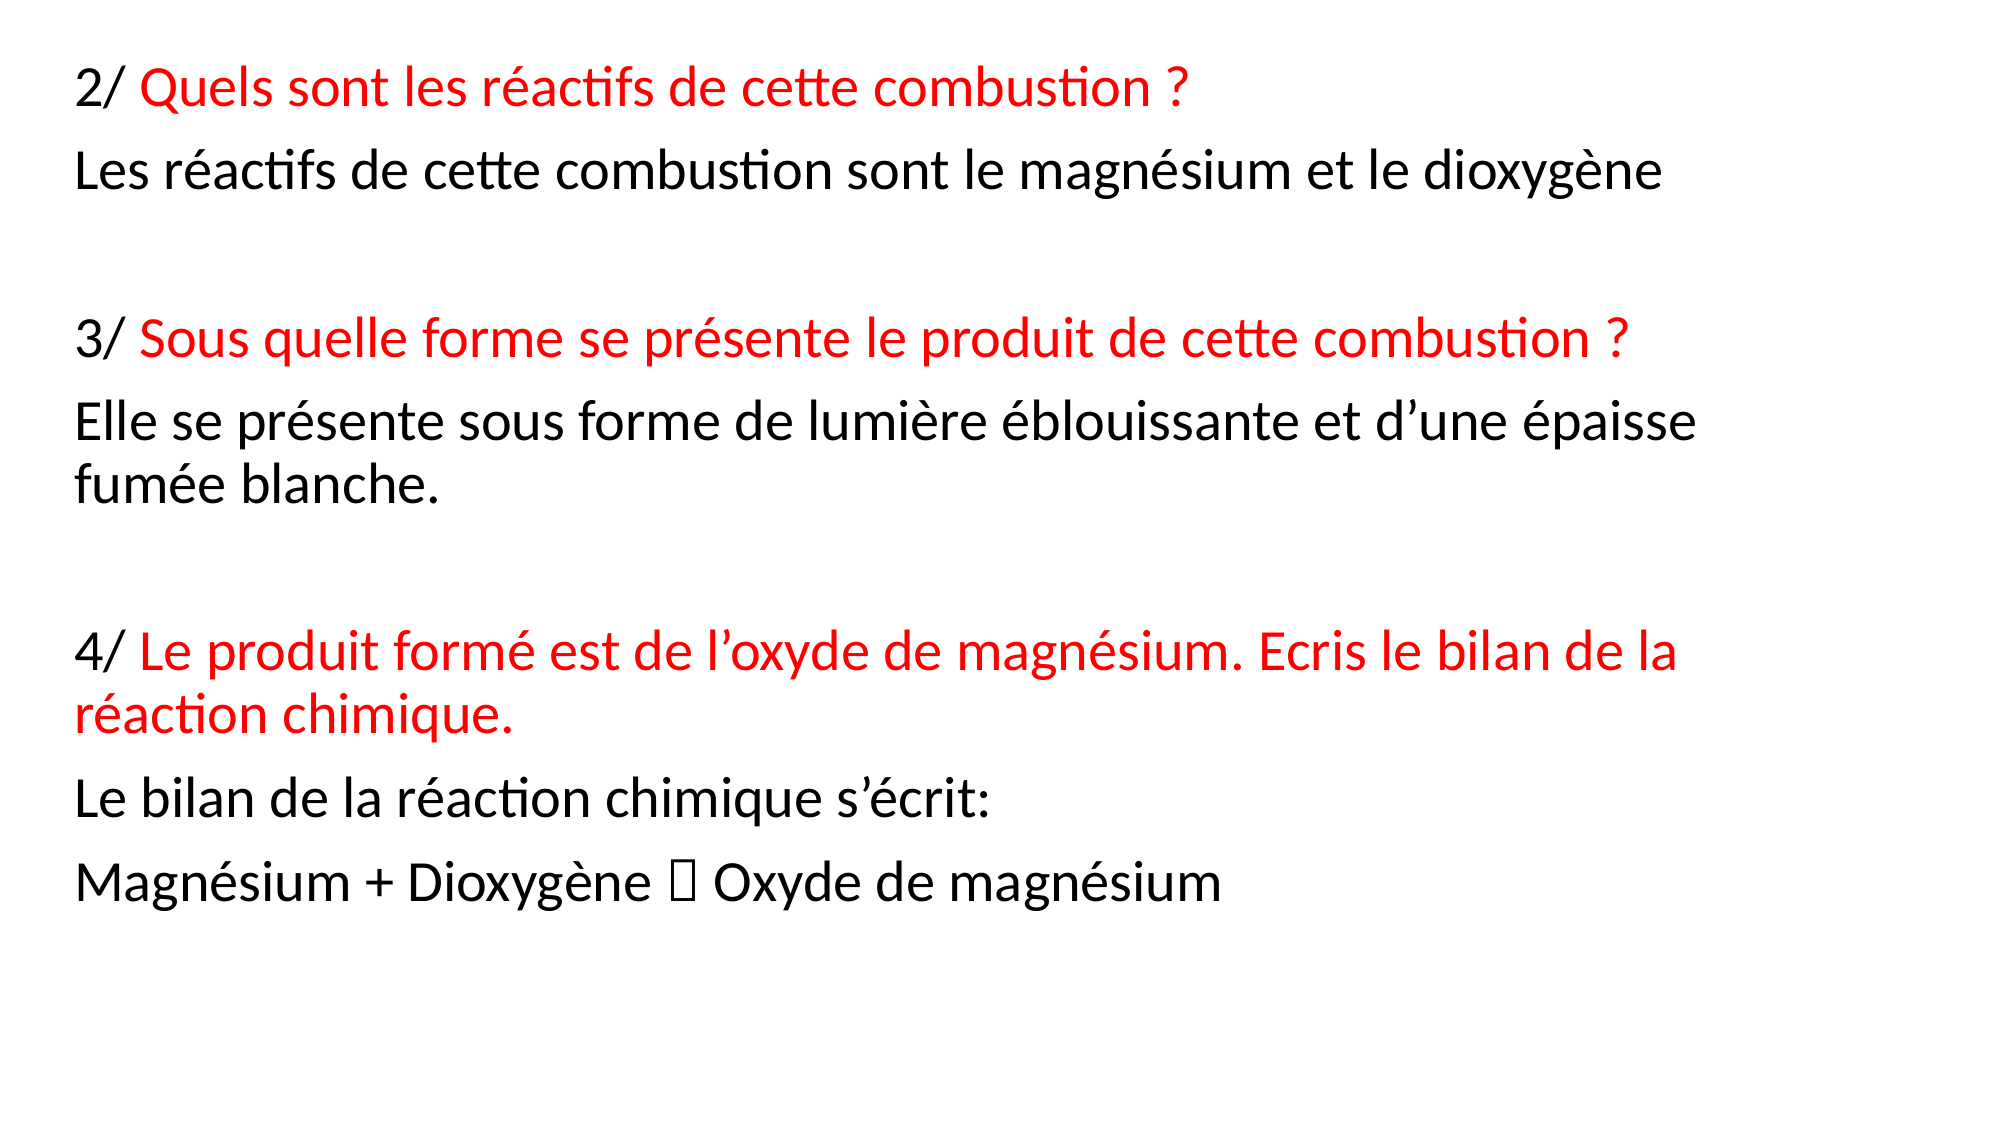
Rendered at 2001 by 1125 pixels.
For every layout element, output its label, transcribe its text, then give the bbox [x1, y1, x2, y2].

list 2/ Quels sont les réactifs de cette combustion ? Les réactifs de cette combustion sont le magnésium et le dioxygène 3/ Sous quelle forme se présente le produit de cette combustion ? Elle se présente sous forme de lumière éblouissante et d’une épaisse fumée blanche. 4/ Le produit formé est de l’oxyde de magnésium. Ecris le bilan de la réaction chimique. Le bilan de la réaction chimique s’écrit: Magnésium + Dioxygène  Oxyde de magnésium [59, 48, 1863, 1014]
